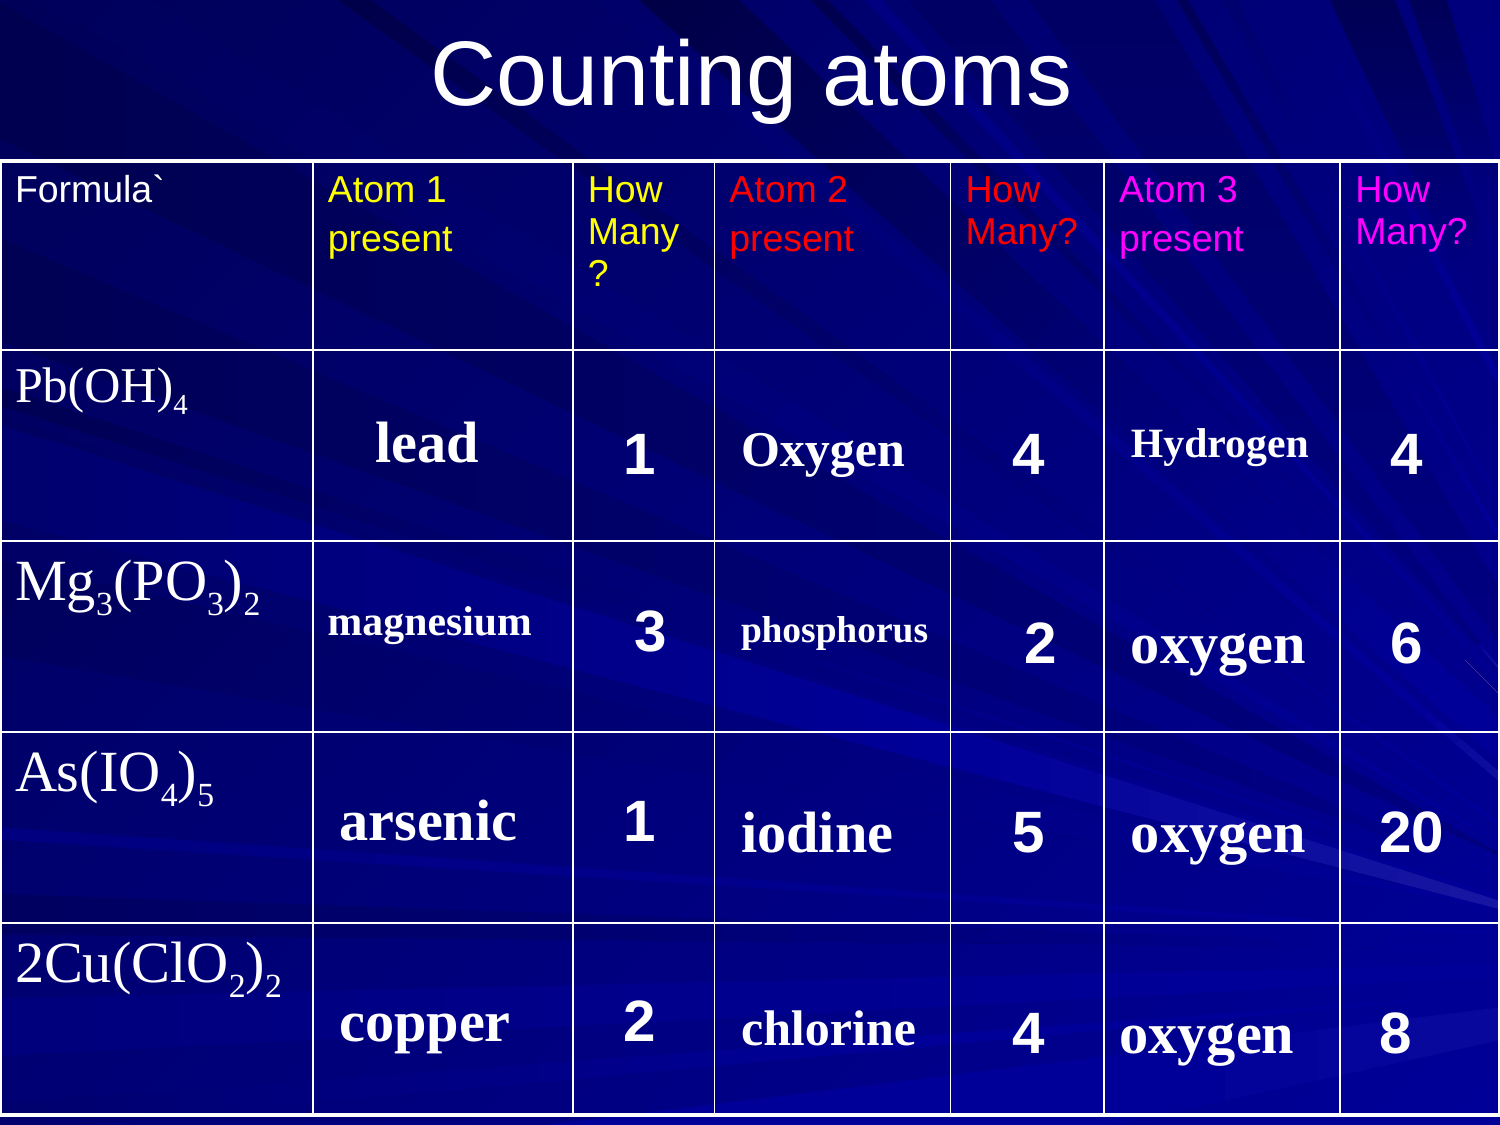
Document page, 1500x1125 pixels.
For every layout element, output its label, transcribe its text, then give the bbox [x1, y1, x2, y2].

table_cell [574, 542, 714, 731]
text_box 1 [608, 408, 691, 494]
text_box 2 [1009, 597, 1093, 683]
table_cell [715, 733, 950, 922]
text_box 3 [620, 586, 703, 671]
table_cell [1341, 924, 1498, 1113]
table_cell [1341, 351, 1498, 540]
table_cell [951, 542, 1103, 731]
table_header How Many? [574, 163, 714, 349]
text_box 20 [1364, 786, 1471, 872]
table_header Atom 3 present [1105, 163, 1339, 349]
table_cell [574, 924, 714, 1113]
table_header Atom 2 present [715, 163, 950, 349]
table_cell [1105, 1073, 1339, 1113]
text_box oxygen [1116, 786, 1329, 872]
title Counting atoms [76, 0, 1428, 138]
table_header Formula` [2, 163, 312, 349]
table_header Atom 1 present [314, 163, 572, 349]
text_box iodine [726, 786, 927, 872]
table_cell [574, 733, 714, 922]
text_box chlorine [726, 987, 940, 1063]
table_cell [715, 924, 950, 1113]
table_cell [314, 351, 572, 540]
table_header How Many? [1341, 163, 1498, 349]
text_box 8 [1364, 987, 1471, 1073]
table_cell [1105, 351, 1339, 540]
text_box oxygen [1116, 597, 1329, 683]
table_cell [314, 924, 572, 1113]
table_cell [1105, 733, 1339, 922]
text_box 6 [1375, 597, 1459, 683]
text_box phosphorus [726, 597, 951, 658]
text_box 4 [998, 987, 1081, 1073]
table_cell [314, 733, 572, 922]
table_cell [951, 924, 1103, 1113]
table_cell [951, 733, 1103, 922]
text_box 4 [1375, 408, 1459, 494]
table_cell [715, 542, 950, 731]
table_cell Pb(OH)4 [2, 351, 312, 540]
text_box 4 [998, 408, 1081, 494]
text_box Oxygen [726, 408, 940, 484]
text_box oxygen [1104, 987, 1341, 1073]
text_box 2 [608, 976, 691, 1061]
text_box copper [324, 976, 561, 1061]
table_cell [314, 542, 572, 586]
text_box lead [360, 397, 538, 482]
table_cell 2Cu(ClO2)2 [2, 924, 312, 1113]
table_cell As(IO4)5 [2, 733, 312, 922]
text_box arsenic [324, 774, 561, 860]
text_box Hydrogen [1116, 408, 1353, 474]
table_header How Many? [951, 163, 1103, 349]
table_cell [574, 351, 714, 540]
table_cell [1105, 924, 1339, 987]
table_cell [314, 651, 572, 731]
table_cell Mg3(PO3)2 [2, 542, 312, 731]
text_box 5 [998, 787, 1081, 872]
text_box magnesium [312, 586, 573, 651]
table_cell [1341, 733, 1498, 922]
text_box 1 [608, 775, 691, 861]
table_cell [1105, 542, 1339, 731]
table_cell [715, 351, 950, 540]
table_cell [951, 351, 1103, 540]
table_cell [1341, 542, 1498, 731]
